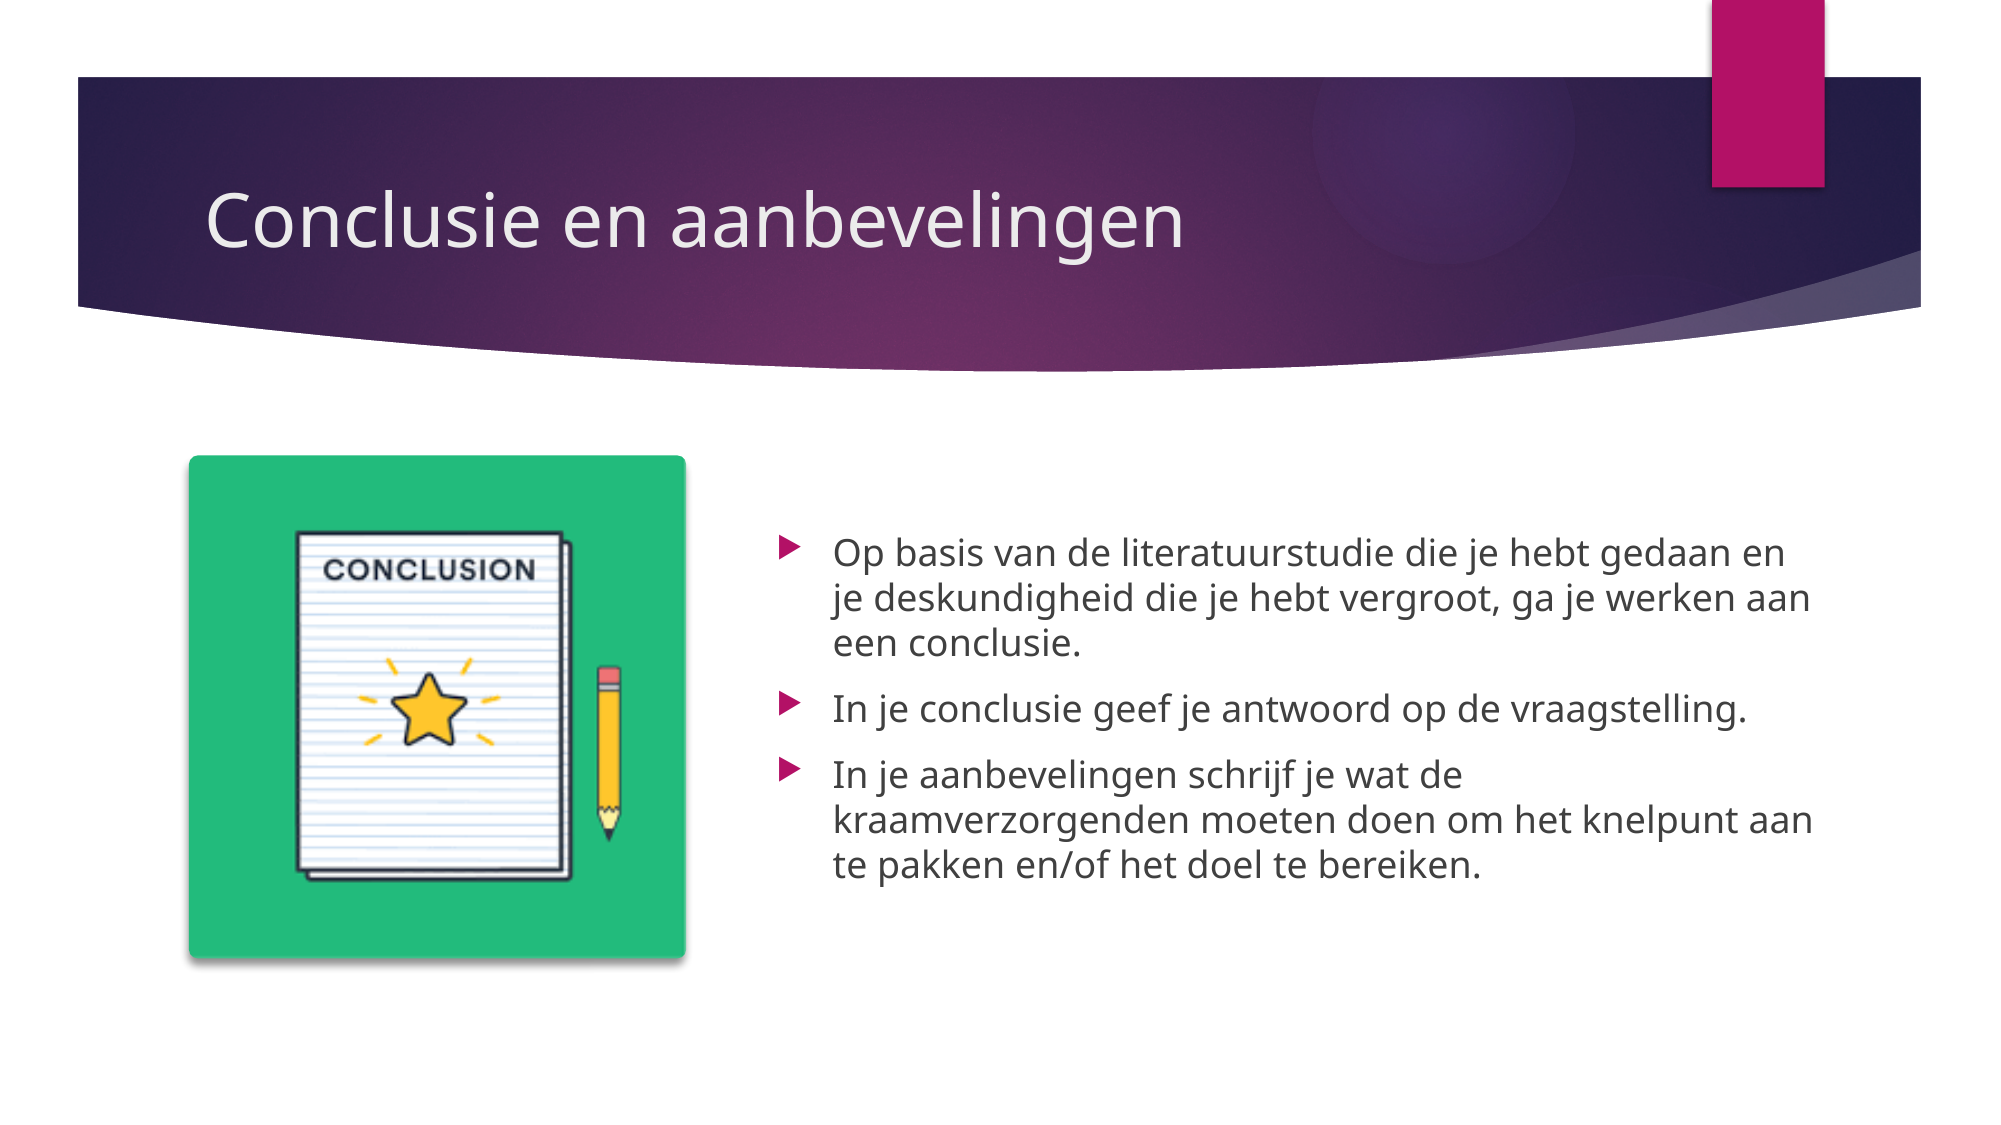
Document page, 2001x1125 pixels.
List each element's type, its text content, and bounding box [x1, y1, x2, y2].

picture [188, 455, 687, 959]
list Op basis van de literatuurstudie die je hebt gedaan en je deskundigheid die je hebt vergroot, ga je werken aan een conclusie. In je conclusie geef je antwoord op de vraagstelling. In je aanbevelingen schrijf je wat de kraamverzorgenden moeten doen om het knelpunt aan te pakken en/of het doel te bereiken. [761, 427, 1837, 988]
title Conclusie en aanbevelingen [189, 159, 1627, 276]
